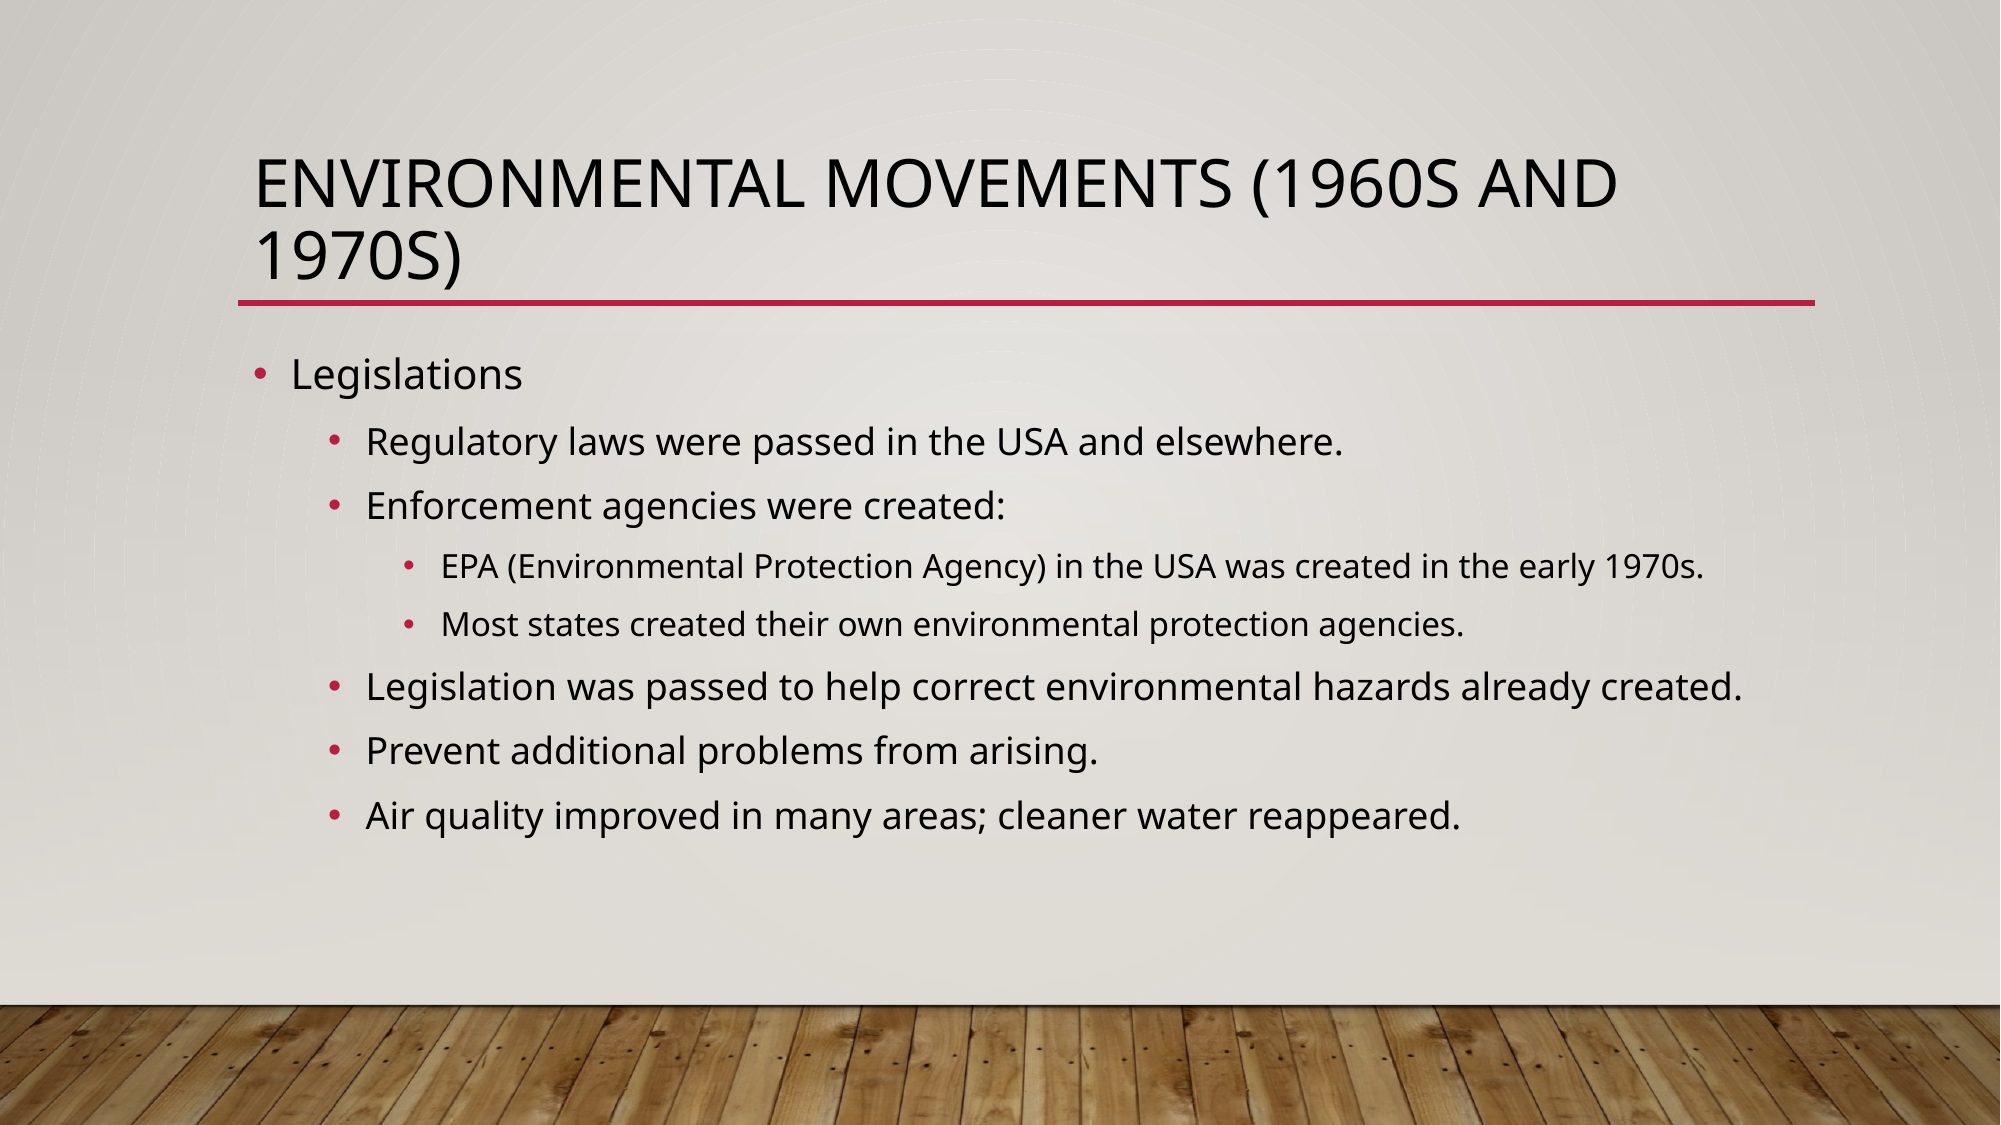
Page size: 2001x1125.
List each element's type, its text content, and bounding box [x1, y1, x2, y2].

picture [0, 1005, 2000, 1125]
list Legislations Regulatory laws were passed in the USA and elsewhere. Enforcement agencies were created: EPA (Environmental Protection Agency) in the USA was created in the early 1970s. Most states created their own environmental protection agencies. Legislation was passed to help correct environmental hazards already created. Prevent additional problems from arising. Air quality improved in many areas; cleaner water reappeared. [238, 330, 1814, 897]
title Environmental Movements (1960s and 1970s) [238, 142, 1814, 315]
